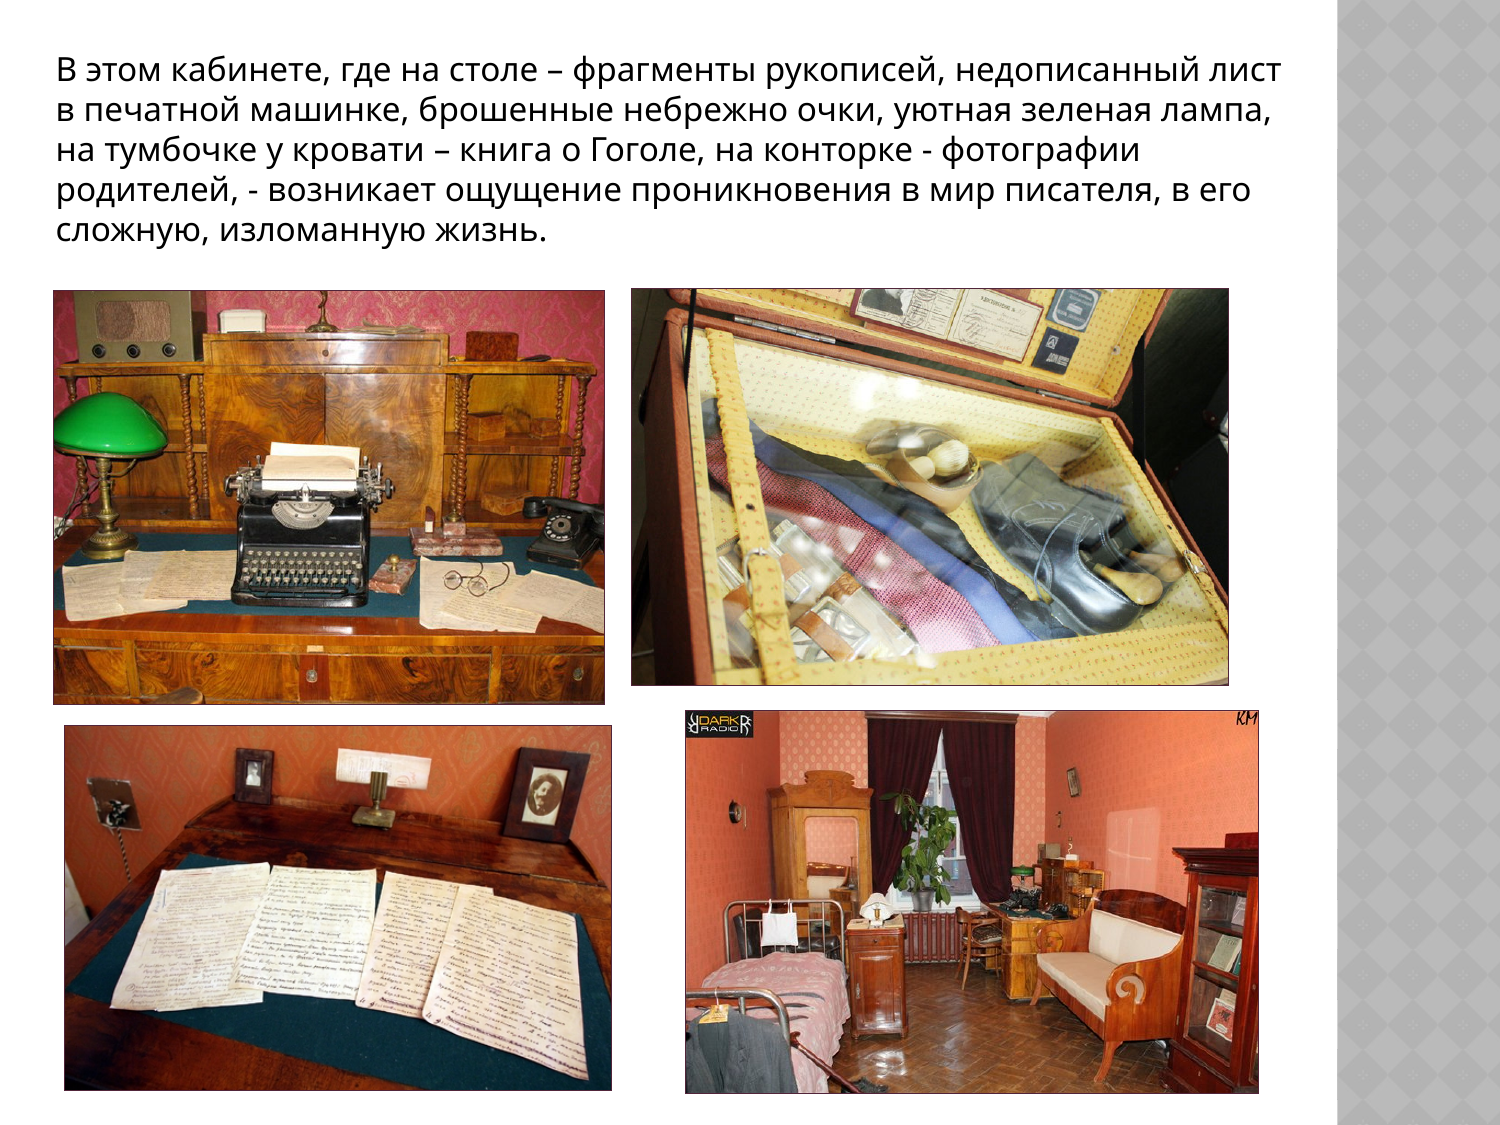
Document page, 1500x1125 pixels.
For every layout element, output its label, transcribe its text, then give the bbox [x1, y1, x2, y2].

picture [64, 724, 613, 1091]
picture [684, 710, 1259, 1094]
picture [631, 288, 1229, 687]
picture [52, 290, 605, 705]
text_box В этом кабинете, где на столе – фрагменты рукописей, недописанный лист в печатной машинке, брошенные небрежно очки, уютная зеленая лампа, на тумбочке у кровати – книга о Гоголе, на конторке - фотографии родителей, - возникает ощущение проникновения в мир писателя, в его сложную, изломанную жизнь. [40, 40, 1317, 256]
